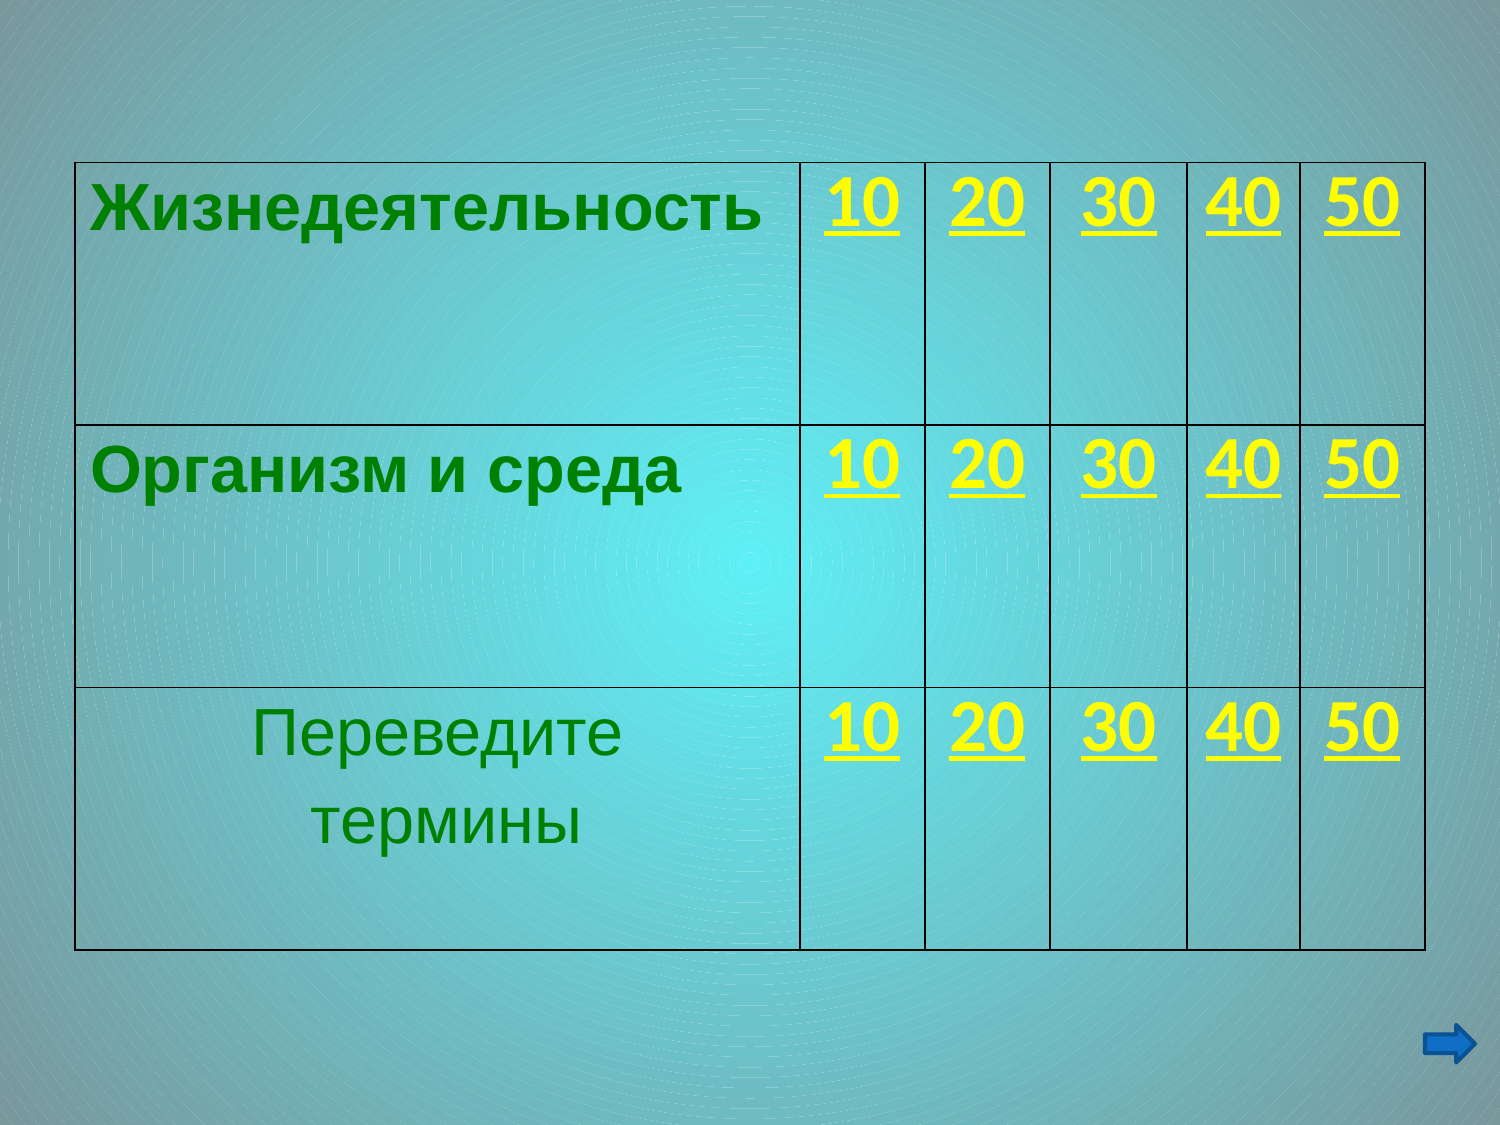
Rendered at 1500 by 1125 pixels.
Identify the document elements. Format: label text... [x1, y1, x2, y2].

table_cell 20 [926, 688, 1049, 949]
table_cell 30 [1051, 688, 1186, 949]
table_cell Переведите термины [76, 688, 799, 949]
table_cell Организм и среда [76, 426, 799, 687]
table_header Жизнедеятельность [76, 163, 799, 424]
table_cell 40 [1188, 688, 1299, 949]
text_box [1422, 1023, 1478, 1065]
table_cell 40 [1188, 426, 1299, 687]
table_cell 50 [1301, 688, 1424, 949]
table_header 10 [801, 163, 924, 424]
table_header 30 [1051, 163, 1186, 424]
table_cell 30 [1051, 426, 1186, 687]
table_header 40 [1188, 163, 1299, 424]
table_cell 50 [1301, 426, 1424, 687]
table_header 50 [1301, 163, 1424, 424]
table_cell 10 [801, 688, 924, 949]
table_header 20 [926, 163, 1049, 424]
table_cell 10 [801, 426, 924, 687]
table_cell 20 [926, 426, 1049, 687]
